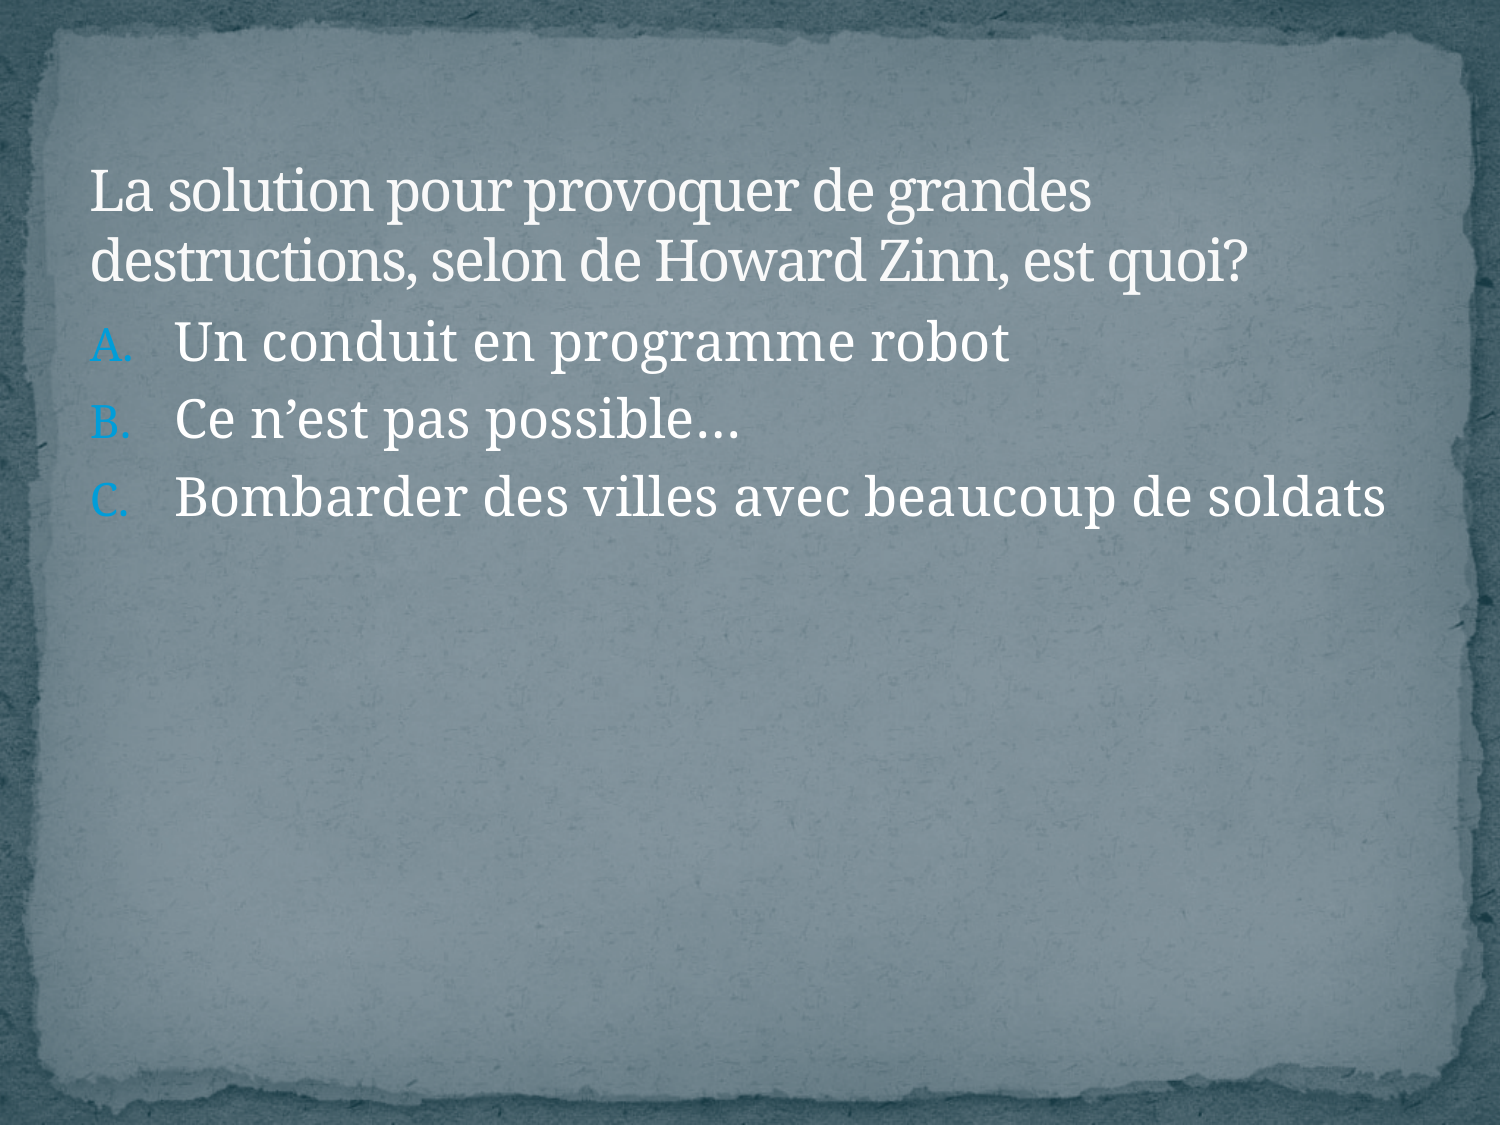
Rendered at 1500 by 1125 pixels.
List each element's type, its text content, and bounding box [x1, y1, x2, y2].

title La solution pour provoquer de grandes destructions, selon de Howard Zinn, est quoi? [74, 99, 1425, 300]
list Un conduit en programme robot Ce n’est pas possible… Bombarder des villes avec beaucoup de soldats [75, 300, 1425, 1050]
